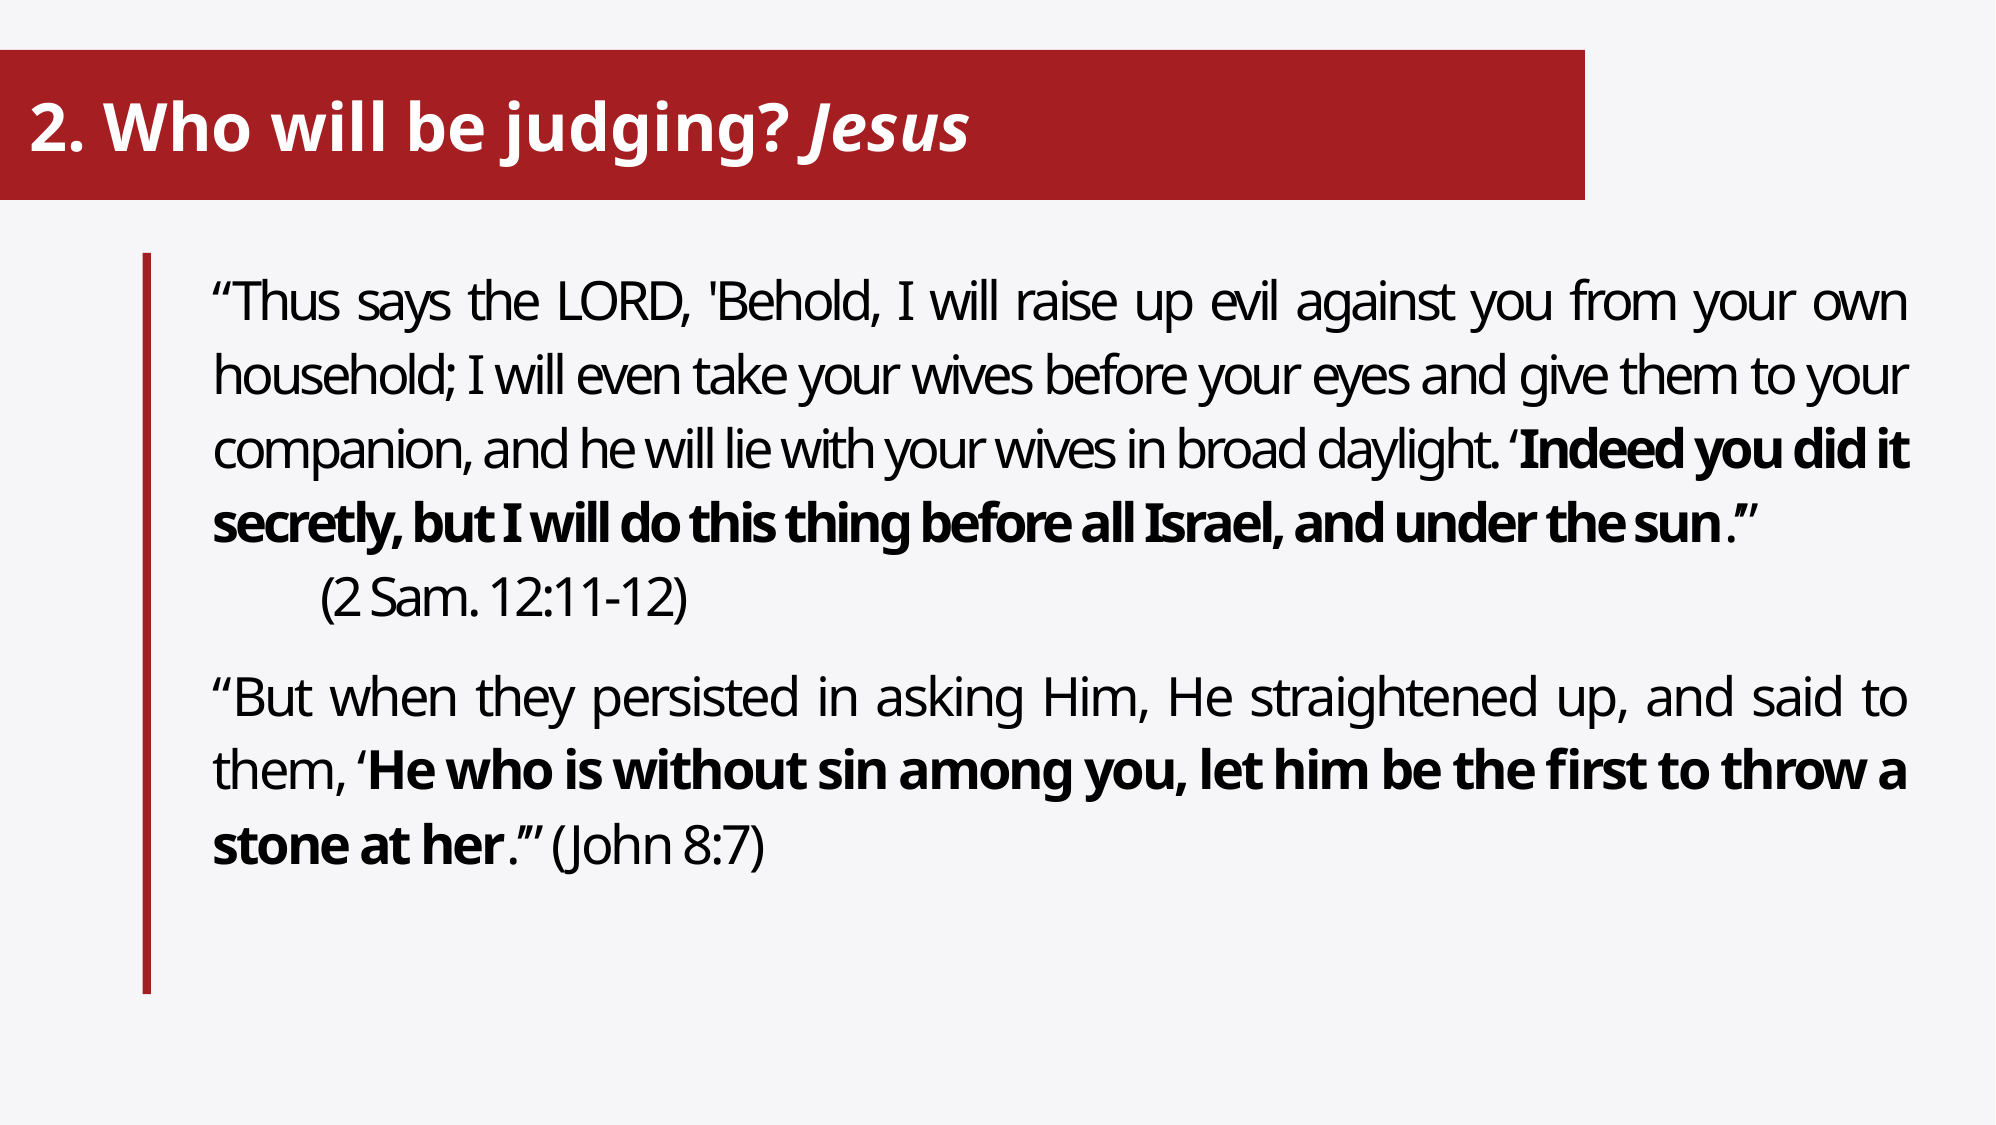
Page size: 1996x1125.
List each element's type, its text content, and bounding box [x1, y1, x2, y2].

title 2. Who will be judging? Jesus [14, 62, 1810, 188]
subtitle “Thus says the LORD, 'Behold, I will raise up evil against you from your own household; I will even take your wives before your eyes and give them to your companion, and he will lie with your wives in broad daylight. ‘Indeed you did it secretly, but I will do this thing before all Israel, and under the sun.’” (2 Sam. 12:11-12) “But when they persisted in asking Him, He straightened up, and said to them, ‘He who is without sin among you, let him be the first to throw a stone at her.’” (John 8:7) [197, 249, 1923, 1000]
